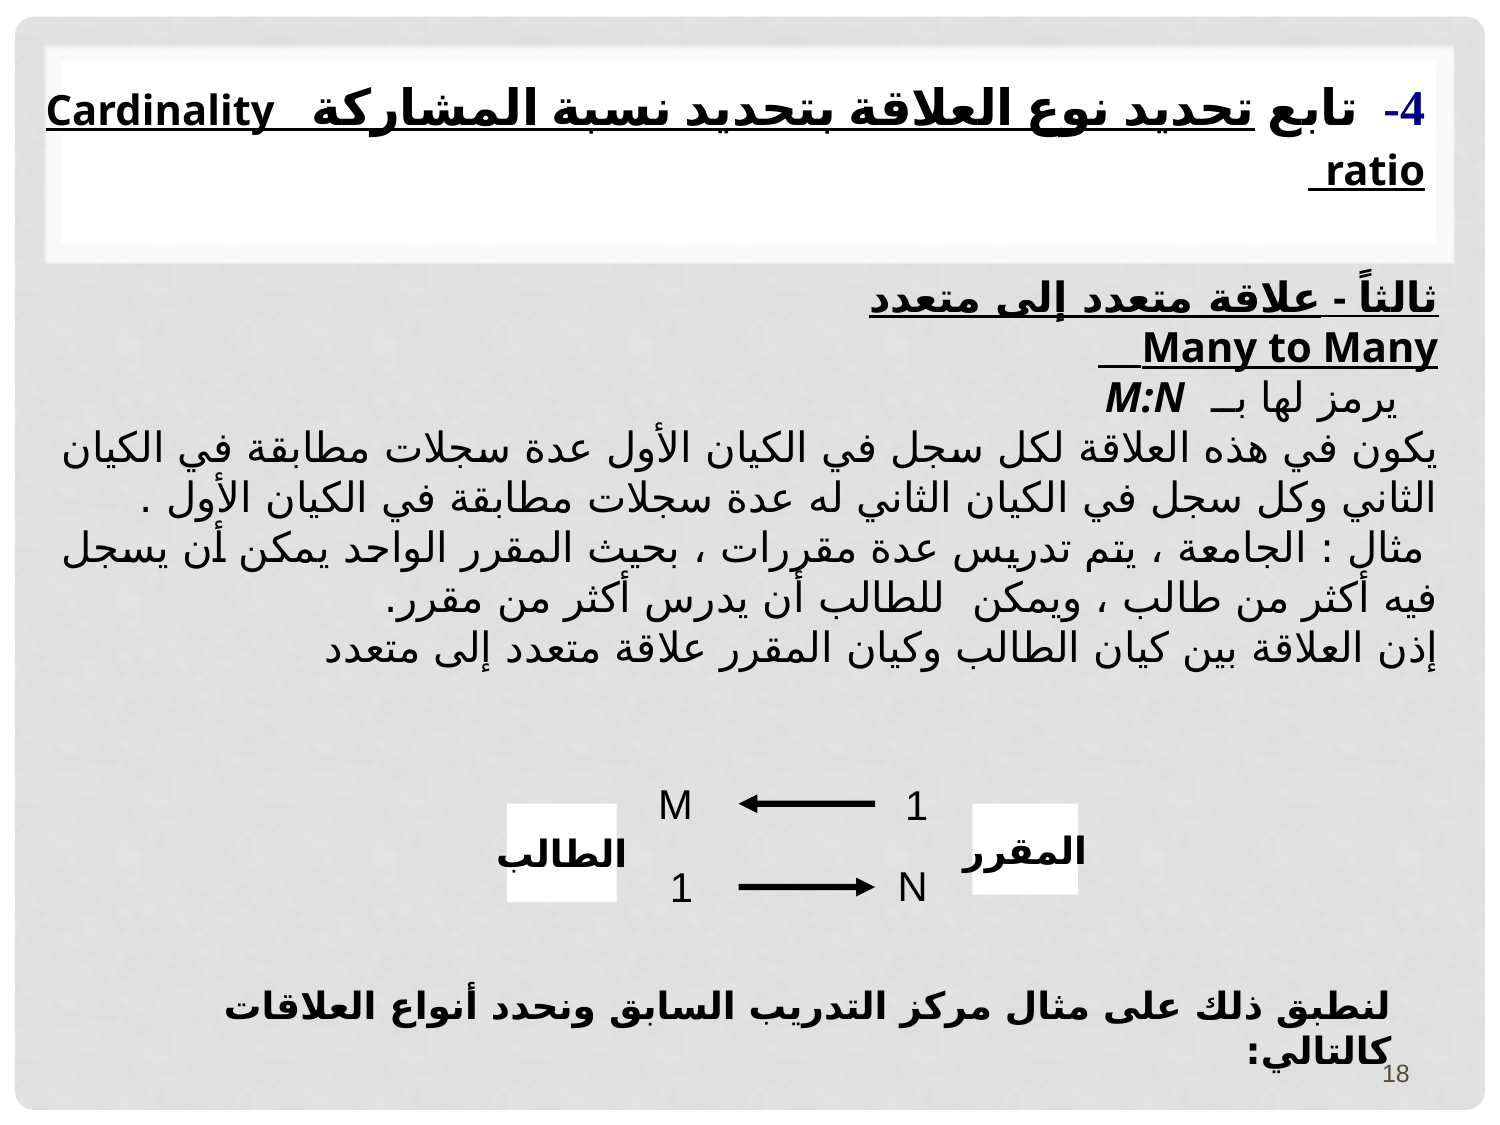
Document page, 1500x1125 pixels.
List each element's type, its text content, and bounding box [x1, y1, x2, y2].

text_box 4- تابع تحديد نوع العلاقة بتحديد نسبة المشاركة Cardinality ratio [0, 67, 1440, 203]
text_box لنطبق ذلك على مثال مركز التدريب السابق ونحدد أنواع العلاقات كالتالي: [81, 974, 1407, 1080]
text_box ثالثاً - علاقة متعدد إلى متعدد Many to Many يرمز لها بــ M:N يكون في هذه العلاقة لكل سجل في الكيان الأول عدة سجلات مطابقة في الكيان الثاني وكل سجل في الكيان الثاني له عدة سجلات مطابقة في الكيان الأول . مثال : الجامعة ، يتم تدريس عدة مقررات ، بحيث المقرر الواحد يمكن أن يسجل فيه أكثر من طالب ، ويمكن للطالب أن يدرس أكثر من مقرر. إذن العلاقة بين كيان الطالب وكيان المقرر علاقة متعدد إلى متعدد [46, 263, 1454, 679]
slide_number 18 [1074, 1042, 1425, 1103]
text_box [351, 738, 1217, 965]
